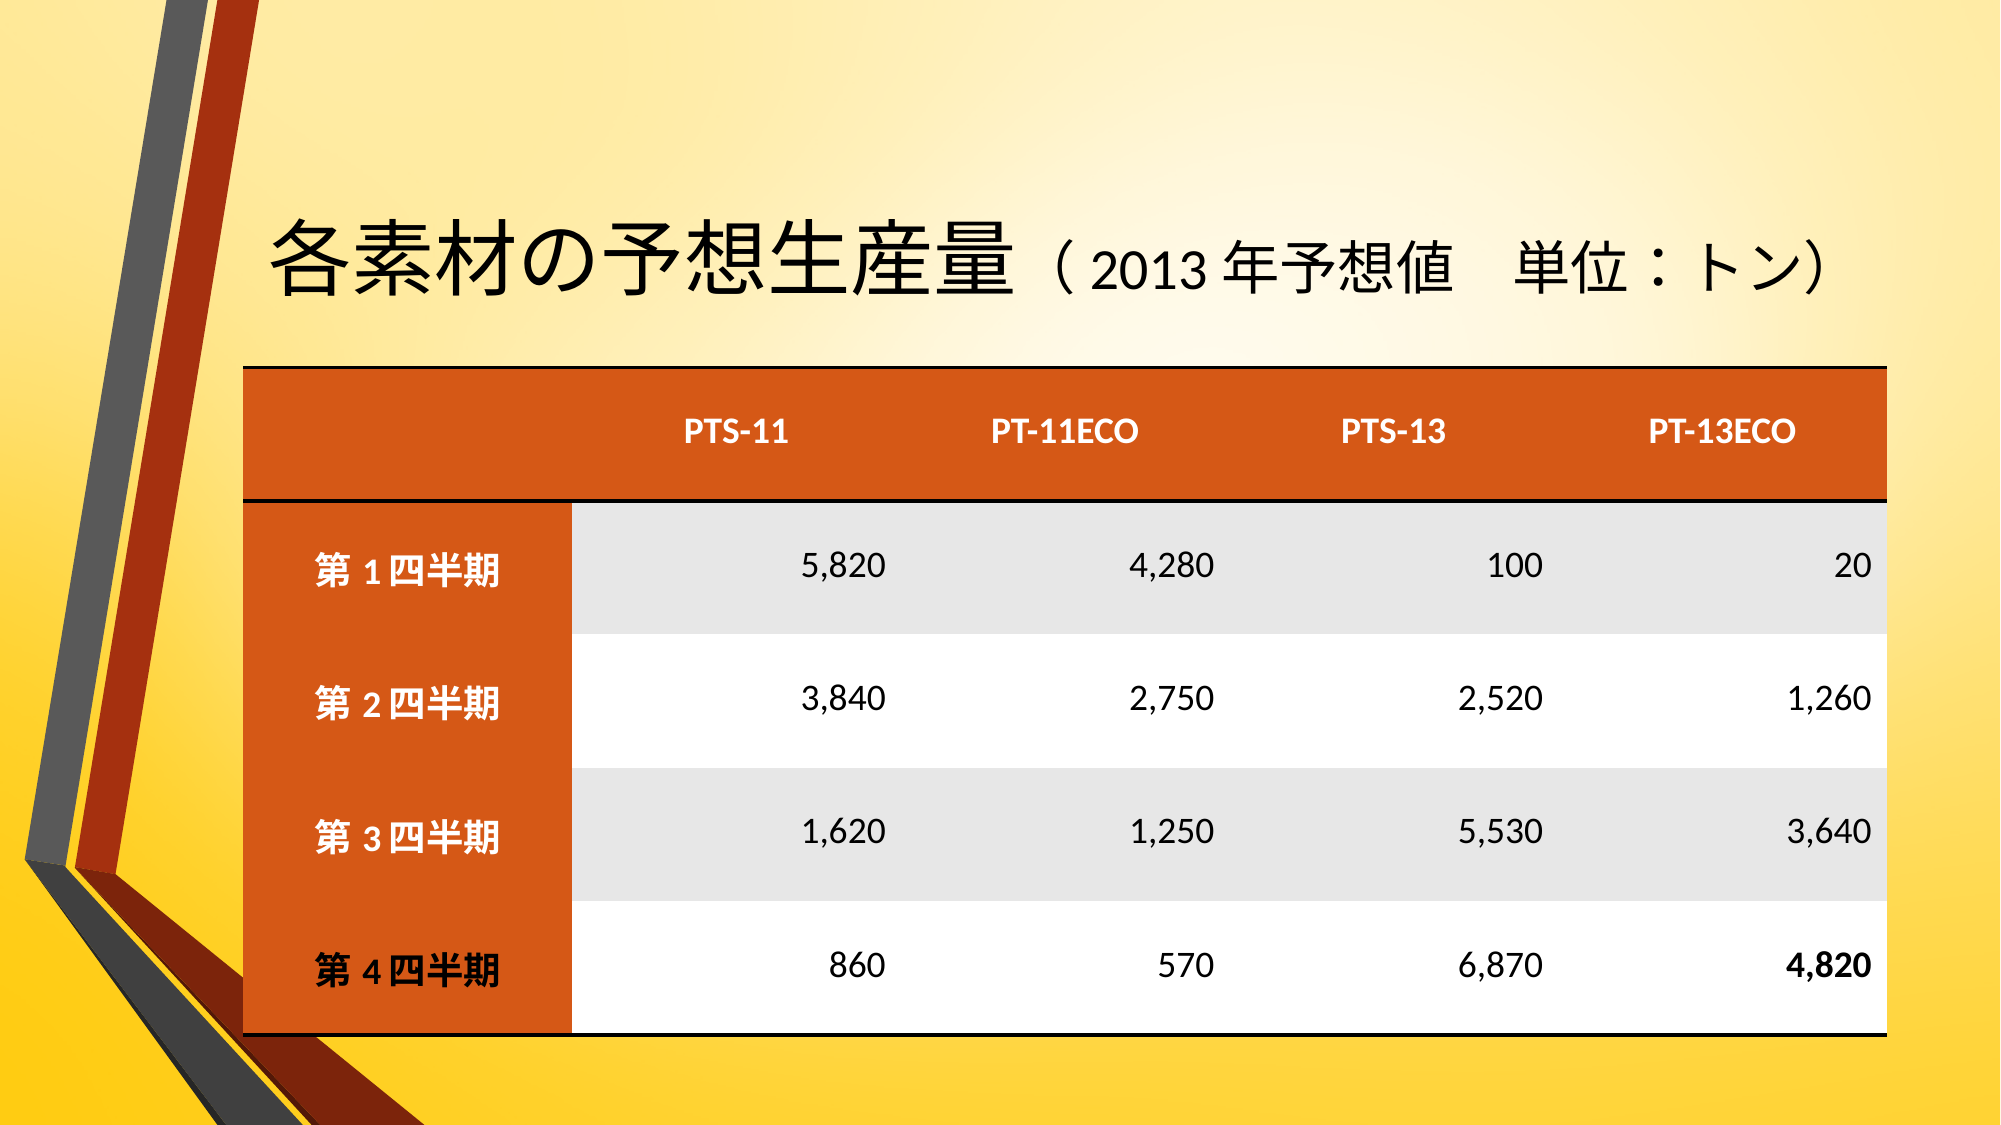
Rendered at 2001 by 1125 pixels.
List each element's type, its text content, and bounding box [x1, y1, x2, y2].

table_cell 100 [1229, 503, 1558, 634]
table_header PTS-13 [1229, 369, 1558, 499]
table_cell 3,640 [1558, 768, 1887, 901]
table_cell 5,820 [572, 503, 901, 634]
title 各素材の予想生産量（2013年予想値 単位：トン） [243, 112, 1887, 366]
table_cell 1,250 [901, 768, 1229, 901]
table_cell 4,280 [901, 503, 1229, 634]
table_cell 2,520 [1229, 634, 1558, 768]
table_cell 1,260 [1558, 634, 1887, 768]
table_header [243, 369, 572, 499]
table_cell 第2四半期 [243, 634, 572, 768]
table_cell 4,820 [1558, 901, 1887, 1033]
table_cell 860 [572, 901, 901, 1033]
table_cell 3,840 [572, 634, 901, 768]
table_cell 570 [901, 901, 1229, 1033]
table_cell 5,530 [1229, 768, 1558, 901]
table_cell 20 [1558, 503, 1887, 634]
table_cell 第3四半期 [243, 768, 572, 901]
table_cell 第1四半期 [243, 503, 572, 634]
table_cell 2,750 [901, 634, 1229, 768]
table_cell 第4四半期 [243, 901, 572, 1033]
table_header PT-11ECO [901, 369, 1229, 499]
table_header PT-13ECO [1558, 369, 1887, 499]
table_cell 1,620 [572, 768, 901, 901]
table_header PTS-11 [572, 369, 901, 499]
table_cell 6,870 [1229, 901, 1558, 1033]
